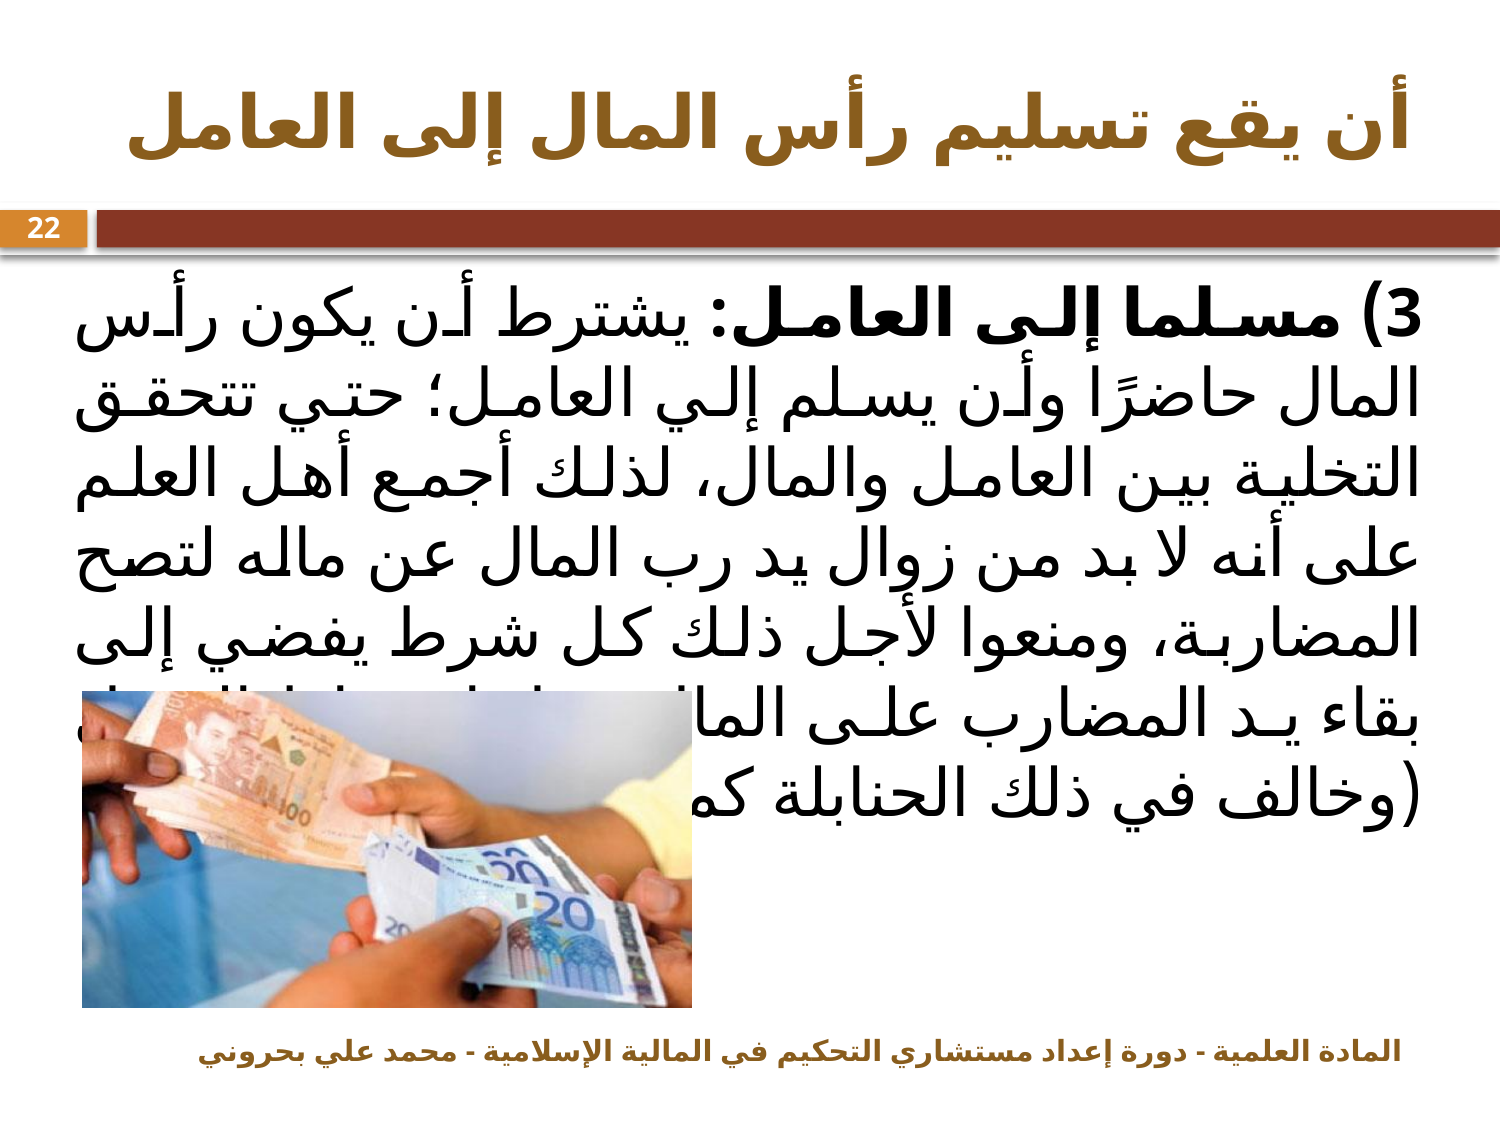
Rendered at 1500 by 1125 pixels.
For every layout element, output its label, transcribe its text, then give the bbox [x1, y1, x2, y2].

picture [81, 691, 692, 1009]
slide_number 22 [0, 208, 88, 249]
title أن يقع تسليم رأس المال إلى العامل [100, 37, 1438, 200]
list 3) مسلما إلى العامل: يشترط أن يكون رأس المال حاضرًا وأن يسلم إلي العامل؛ حتي تتحقق التخلية بين العامل والمال، لذلك أجمع أهل العلم على أنه لا بد من زوال يد رب المال عن ماله لتصح المضاربة، ومنعوا لأجل ذلك كل شرط يفضي إلى بقاء يد المضارب على المال مثل اشتراط العمل (وخالف في ذلك الحنابلة كما سيأتي). [58, 262, 1438, 1000]
footer المادة العلمية - دورة إعداد مستشاري التحكيم في المالية الإسلامية - محمد علي بحروني [117, 1019, 1418, 1080]
